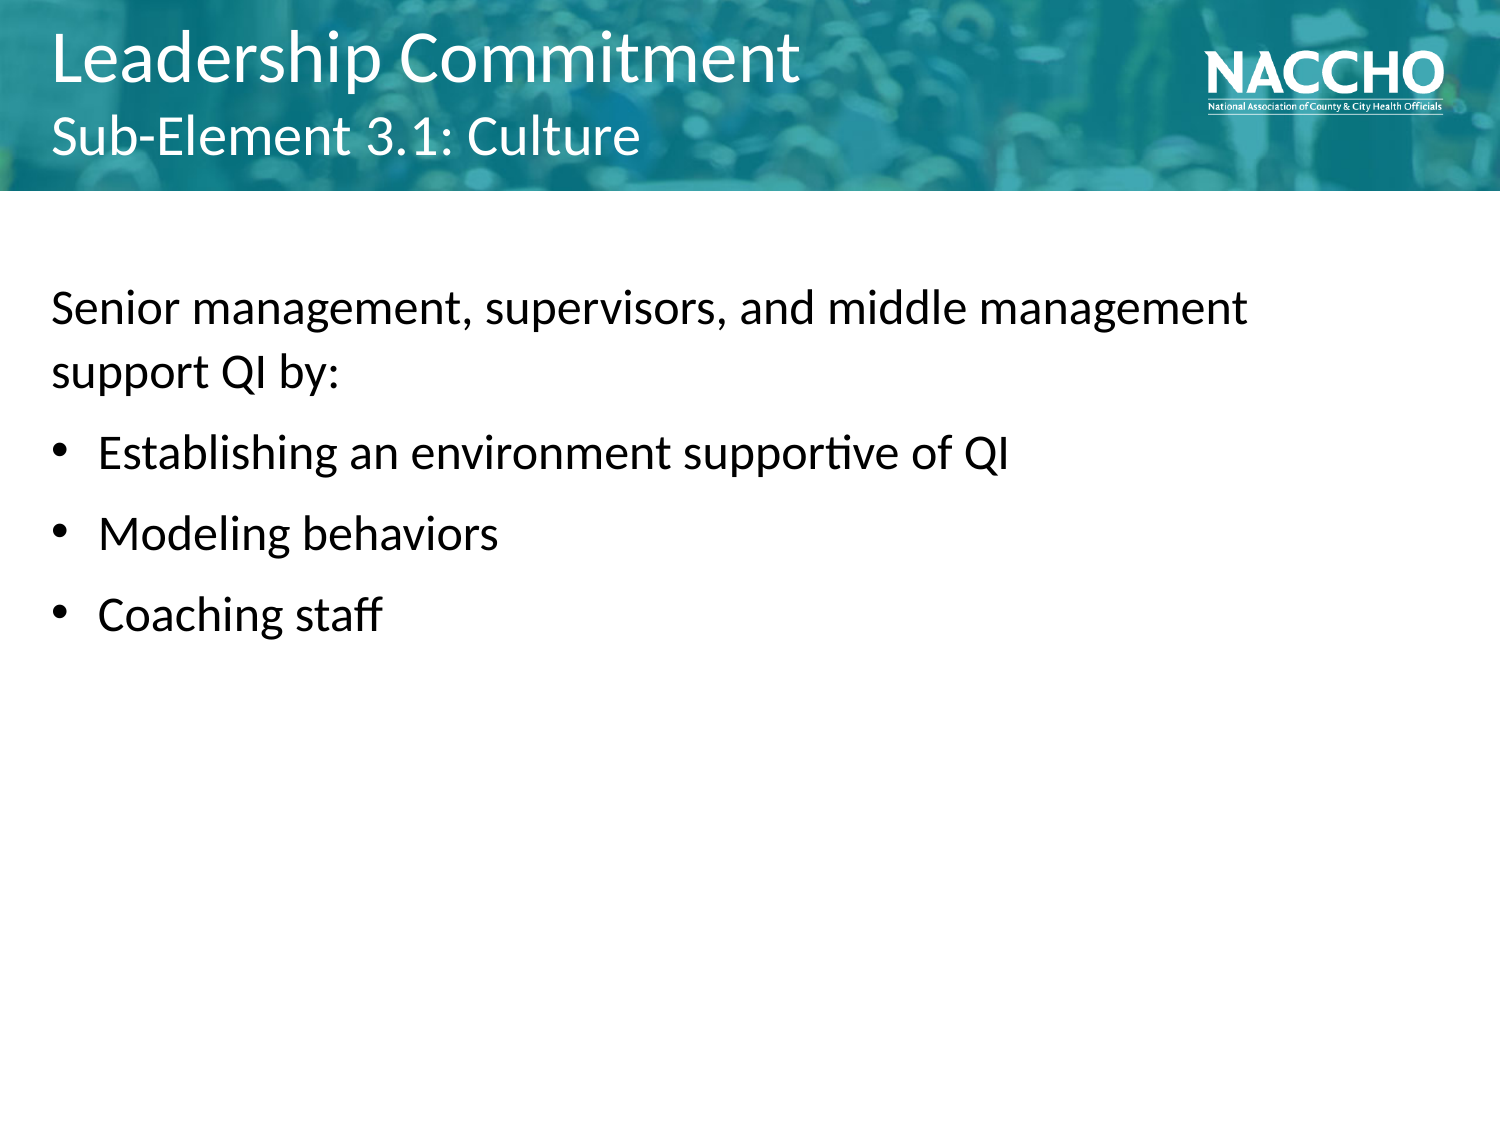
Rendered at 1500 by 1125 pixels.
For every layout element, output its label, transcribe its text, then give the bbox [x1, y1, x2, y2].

picture [0, 0, 1500, 192]
text_box Senior management, supervisors, and middle management support QI by: Establishing an environment supportive of QI Modeling behaviors Coaching staff [36, 262, 1380, 843]
